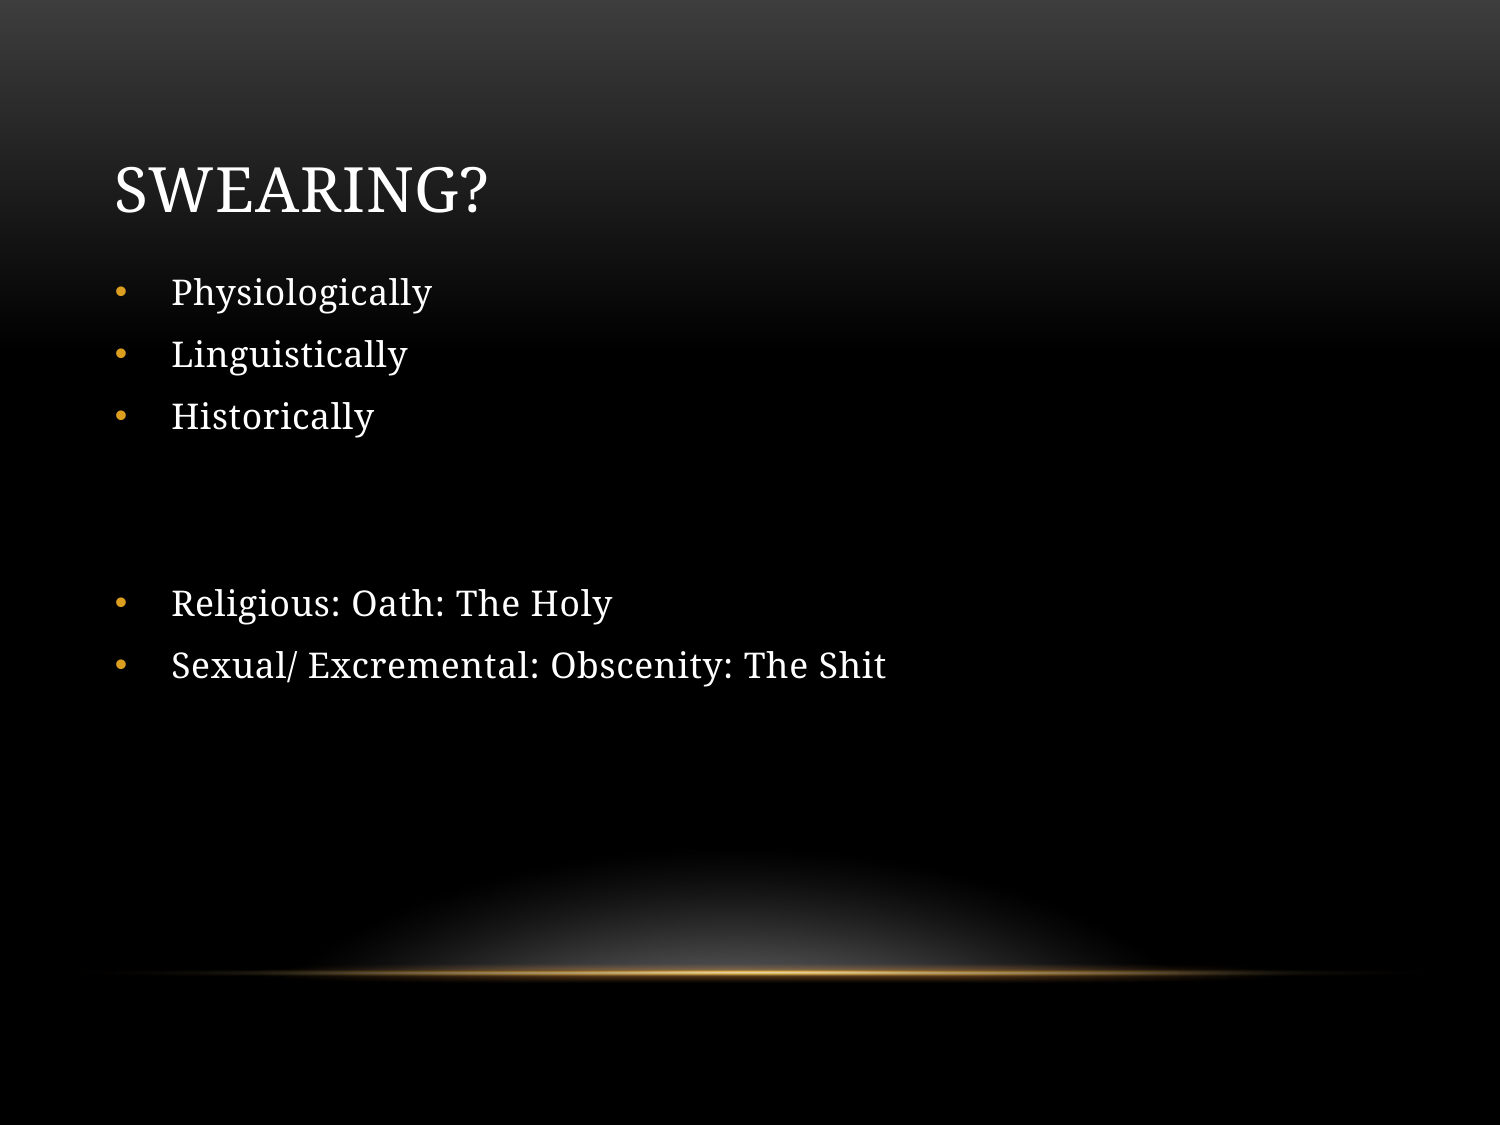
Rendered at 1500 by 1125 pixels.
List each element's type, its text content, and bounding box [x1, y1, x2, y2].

picture [0, 0, 1500, 1125]
list Physiologically Linguistically Historically Religious: Oath: The Holy Sexual/ Excremental: Obscenity: The Shit [99, 262, 1400, 938]
title Swearing? [99, 45, 1400, 233]
